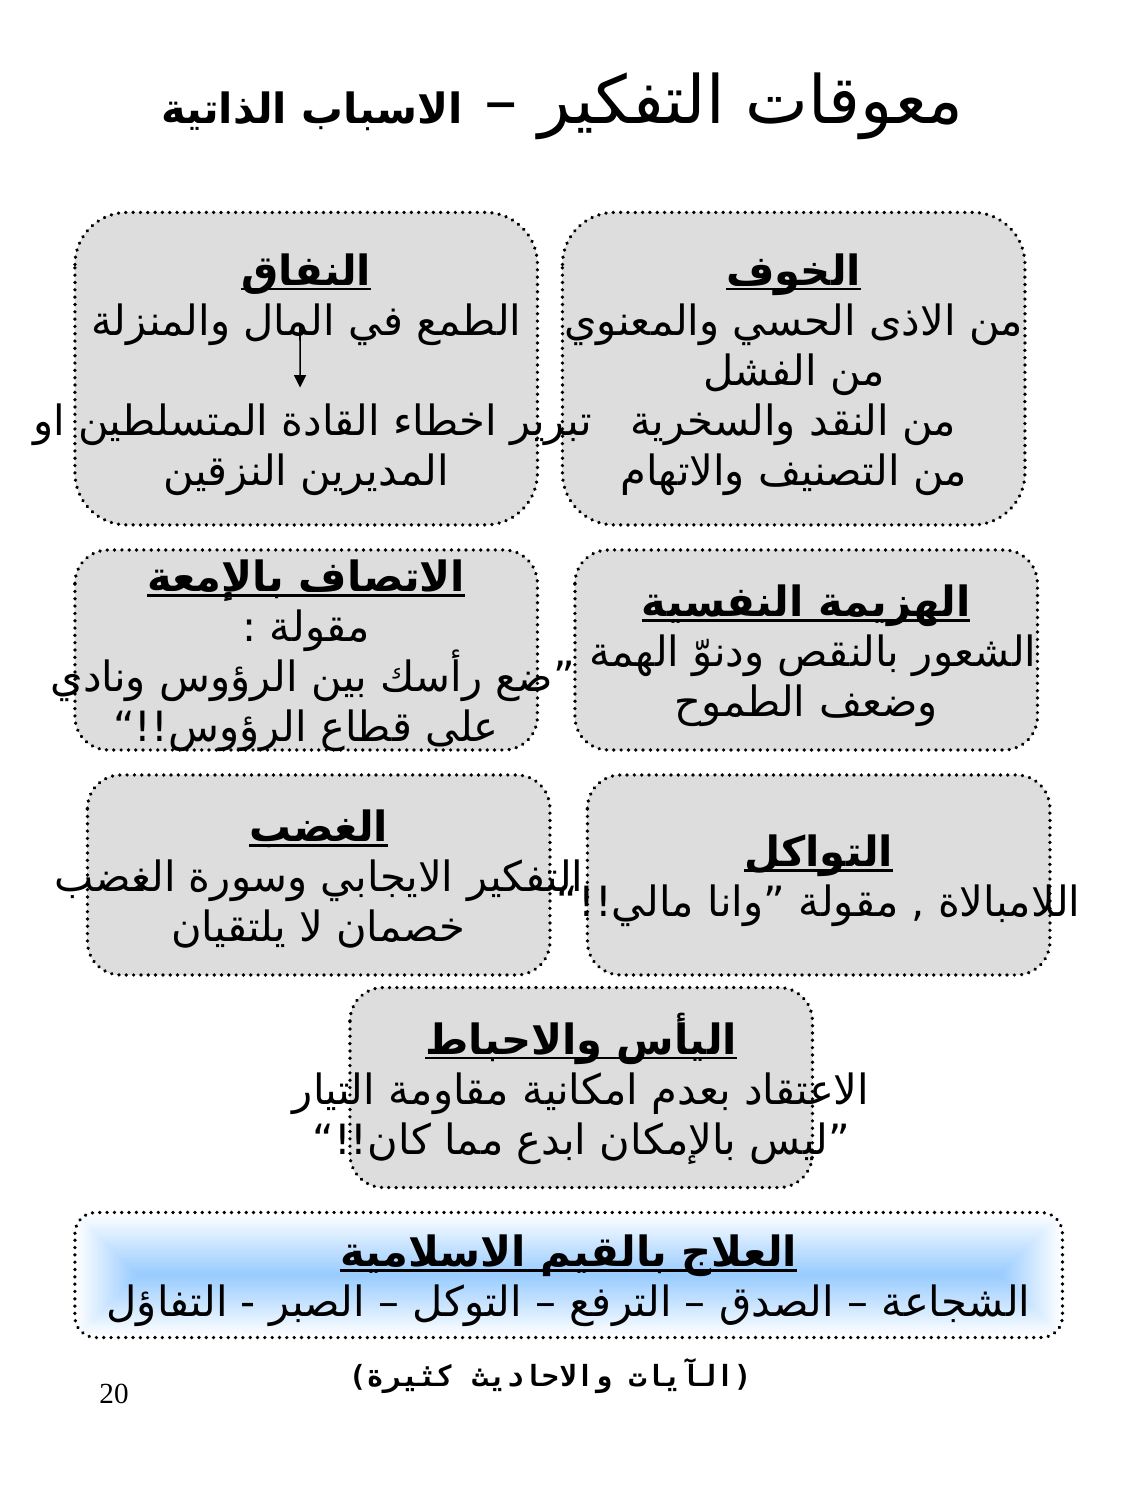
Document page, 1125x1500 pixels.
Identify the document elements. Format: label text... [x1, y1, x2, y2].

text_box الاتصاف بالإمعة مقولة : ”ضع رأسك بين الرؤوس ونادي على قطاع الرؤوس!!“ [74, 549, 538, 751]
text_box العلاج بالقيم الاسلامية الشجاعة – الصدق – الترفع – التوكل – الصبر - التفاؤل [74, 1212, 1063, 1338]
text_box (الآيات والاحاديث كثيرة) [300, 1349, 800, 1400]
text_box [293, 324, 307, 388]
slide_number 20 [84, 1366, 319, 1467]
text_box الهزيمة النفسية الشعور بالنقص ودنوّ الهمة وضعف الطموح [574, 549, 1038, 751]
text_box النفاق الطمع في المال والمنزلة تبرير اخطاء القادة المتسلطين او المديرين النزقين [74, 212, 538, 525]
text_box الخوف من الاذى الحسي والمعنوي من الفشل من النقد والسخرية من التصنيف والاتهام [562, 212, 1025, 525]
text_box الغضب التفكير الايجابي وسورة الغضب خصمان لا يلتقيان [87, 774, 550, 976]
text_box التواكل اللامبالاة , مقولة ”وانا مالي!!“ [587, 774, 1050, 976]
text_box اليأس والاحباط الاعتقاد بعدم امكانية مقاومة التيار ”ليس بالإمكان ابدع مما كان!!“ [349, 987, 813, 1188]
text_box معوقات التفكير – الاسباب الذاتية [62, 49, 1063, 145]
